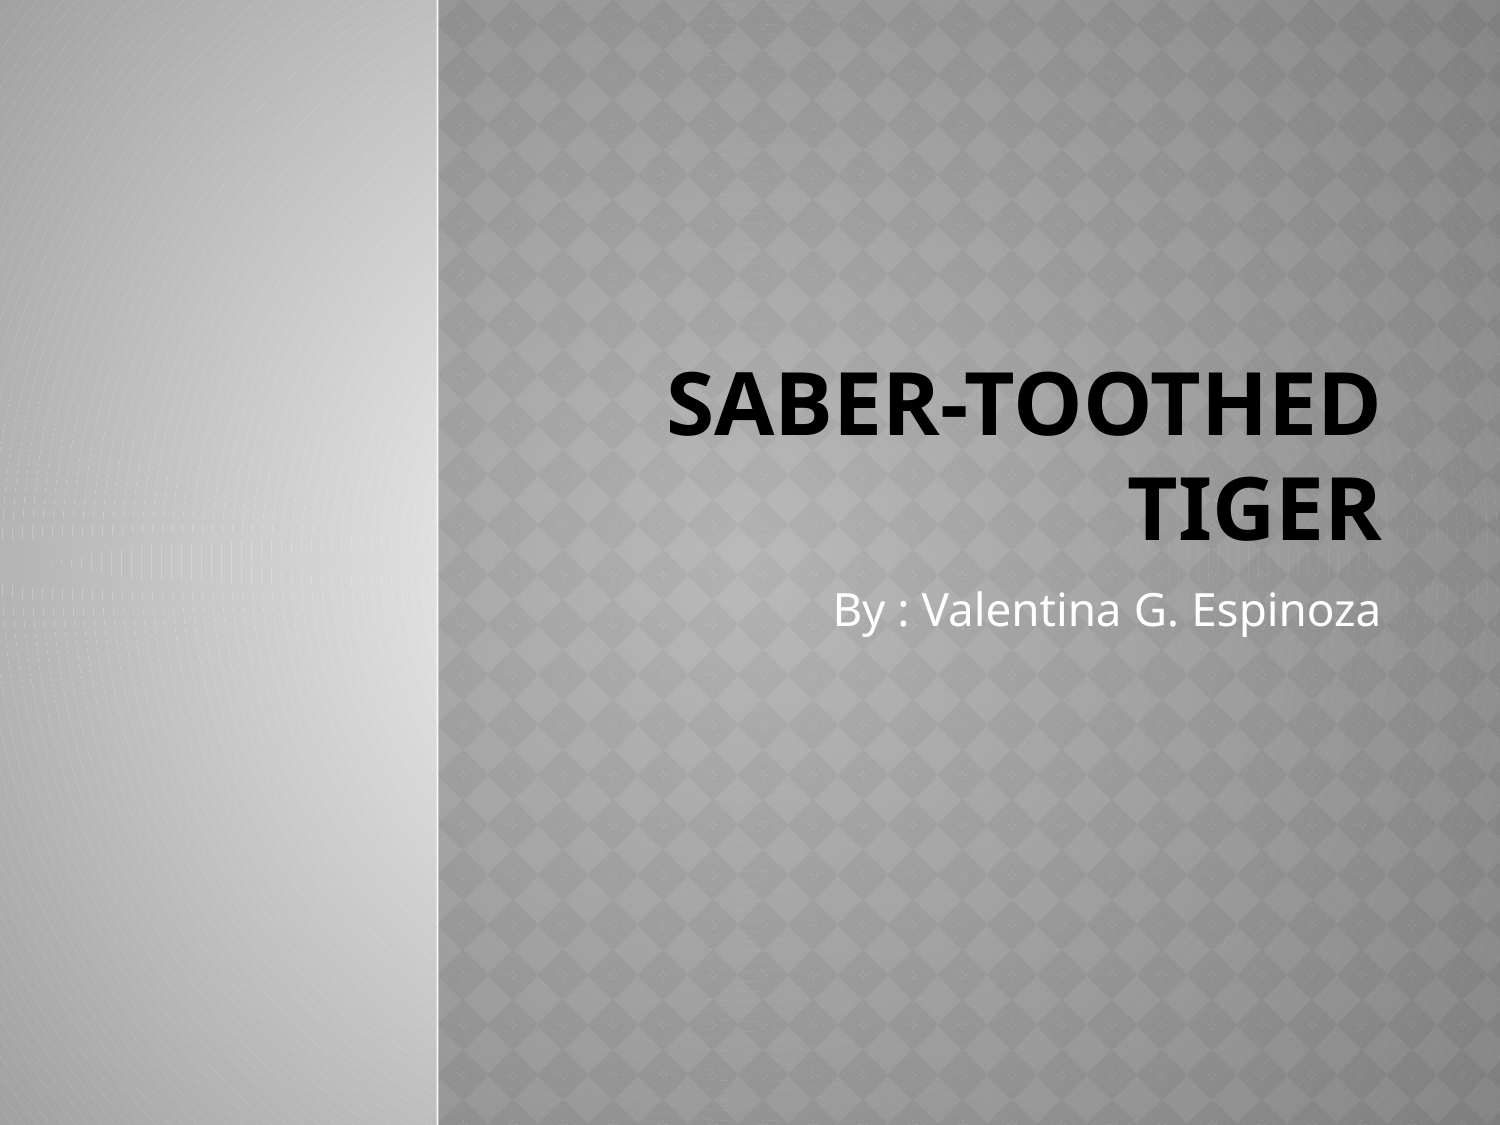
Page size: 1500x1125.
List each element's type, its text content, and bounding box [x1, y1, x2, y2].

title Saber-Toothed Tiger [552, 87, 1390, 558]
subtitle By : Valentina G. Espinoza [550, 580, 1390, 762]
